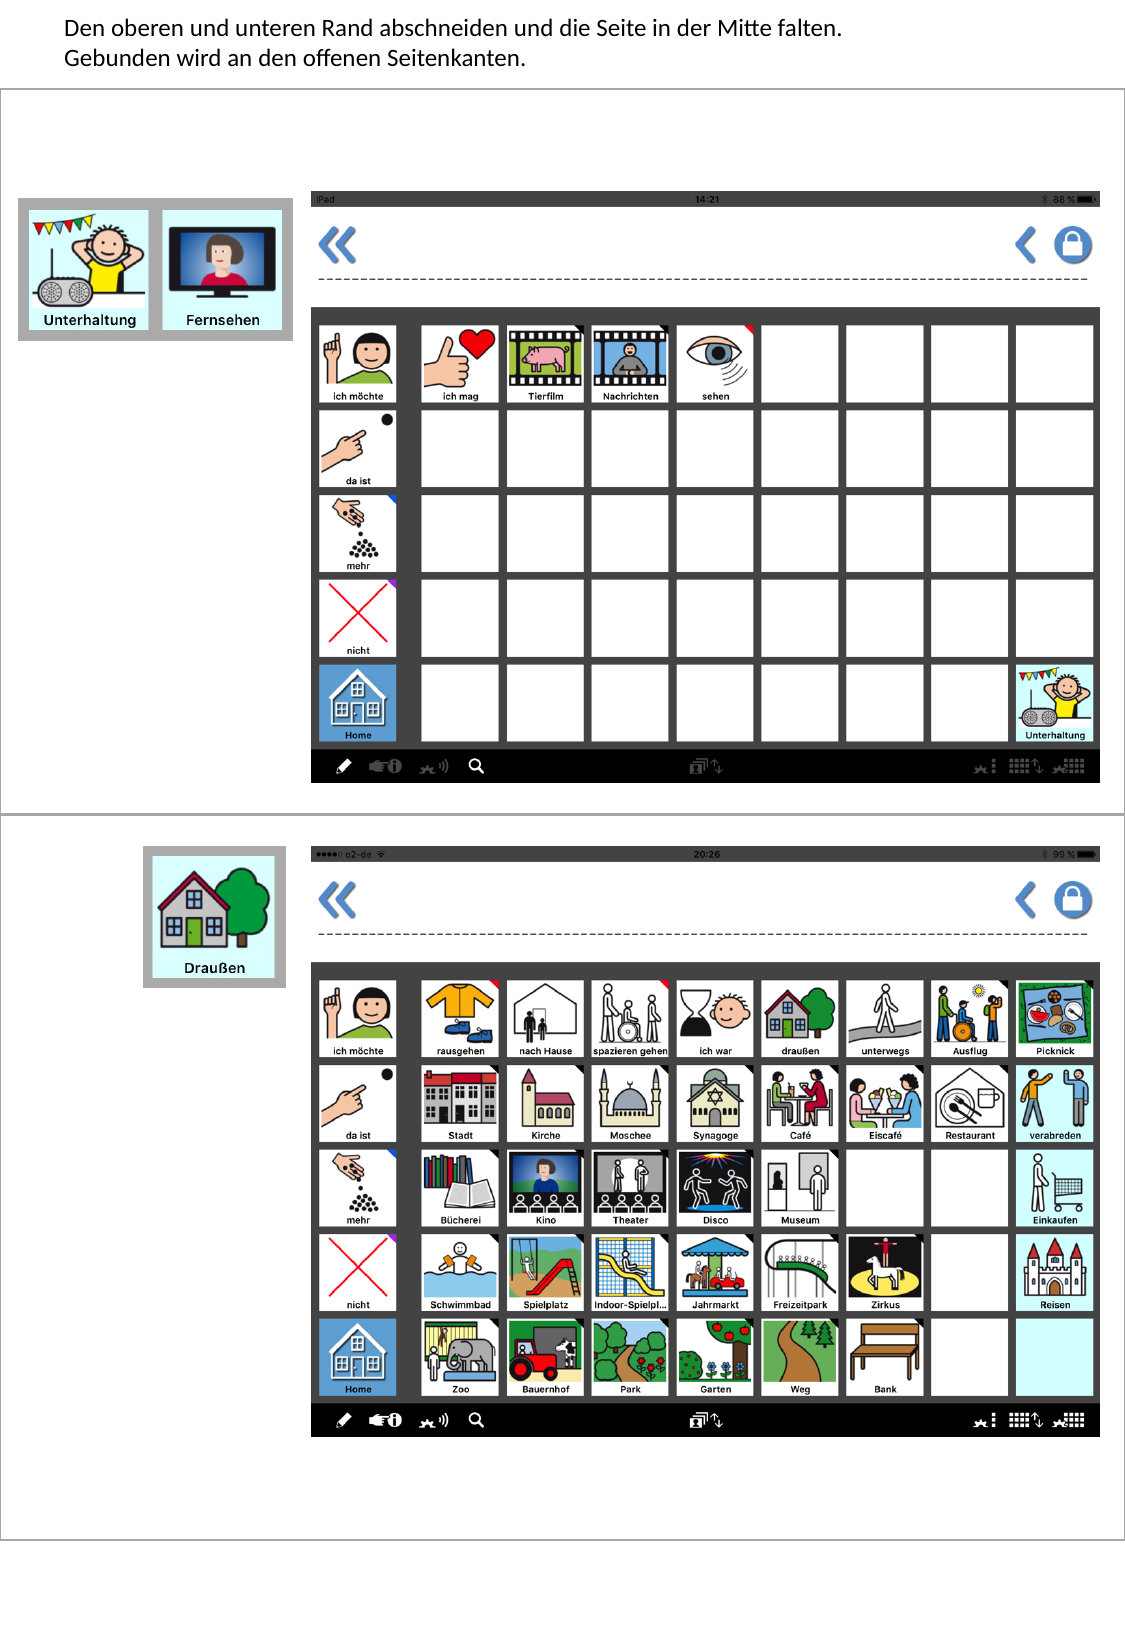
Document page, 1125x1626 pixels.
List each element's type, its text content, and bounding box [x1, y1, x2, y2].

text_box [0, 88, 1125, 1541]
picture [311, 191, 1100, 783]
text_box Den oberen und unteren Rand abschneiden und die Seite in der Mitte falten. Gebunden wird an den offenen Seitenkanten. [49, 3, 1101, 79]
